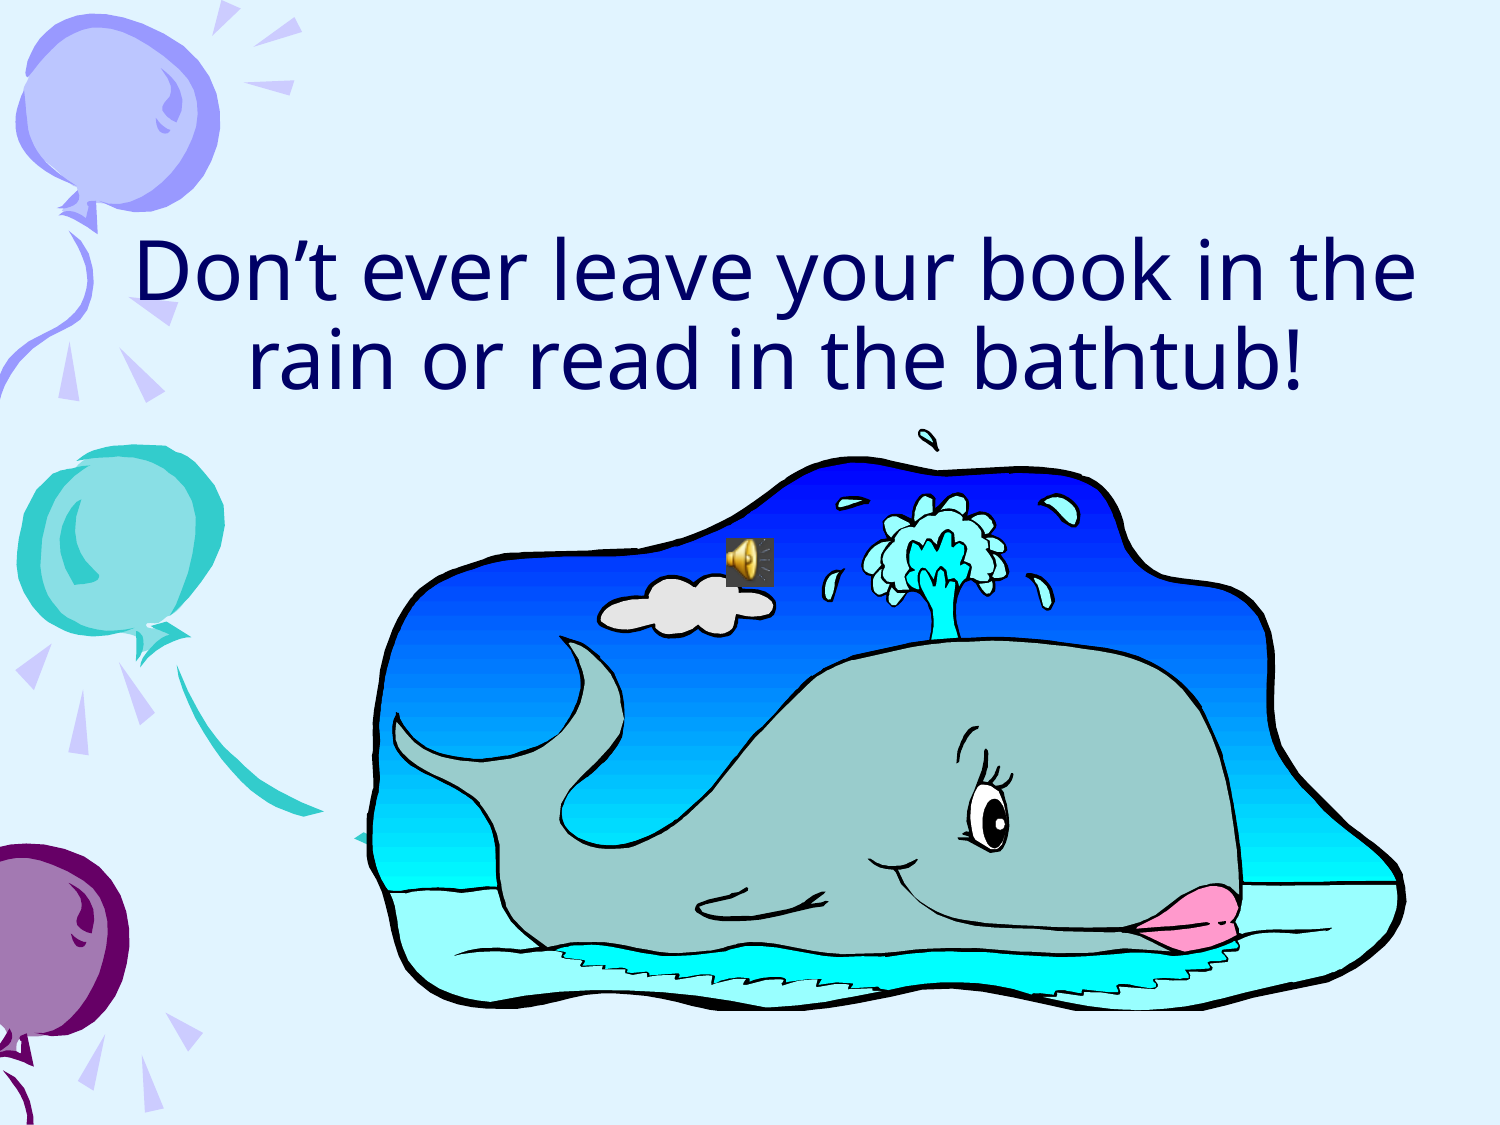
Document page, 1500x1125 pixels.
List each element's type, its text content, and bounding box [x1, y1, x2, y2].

title Don’t ever leave your book in the rain or read in the bathtub! [99, 199, 1453, 416]
picture [724, 537, 776, 588]
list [366, 410, 1426, 1012]
